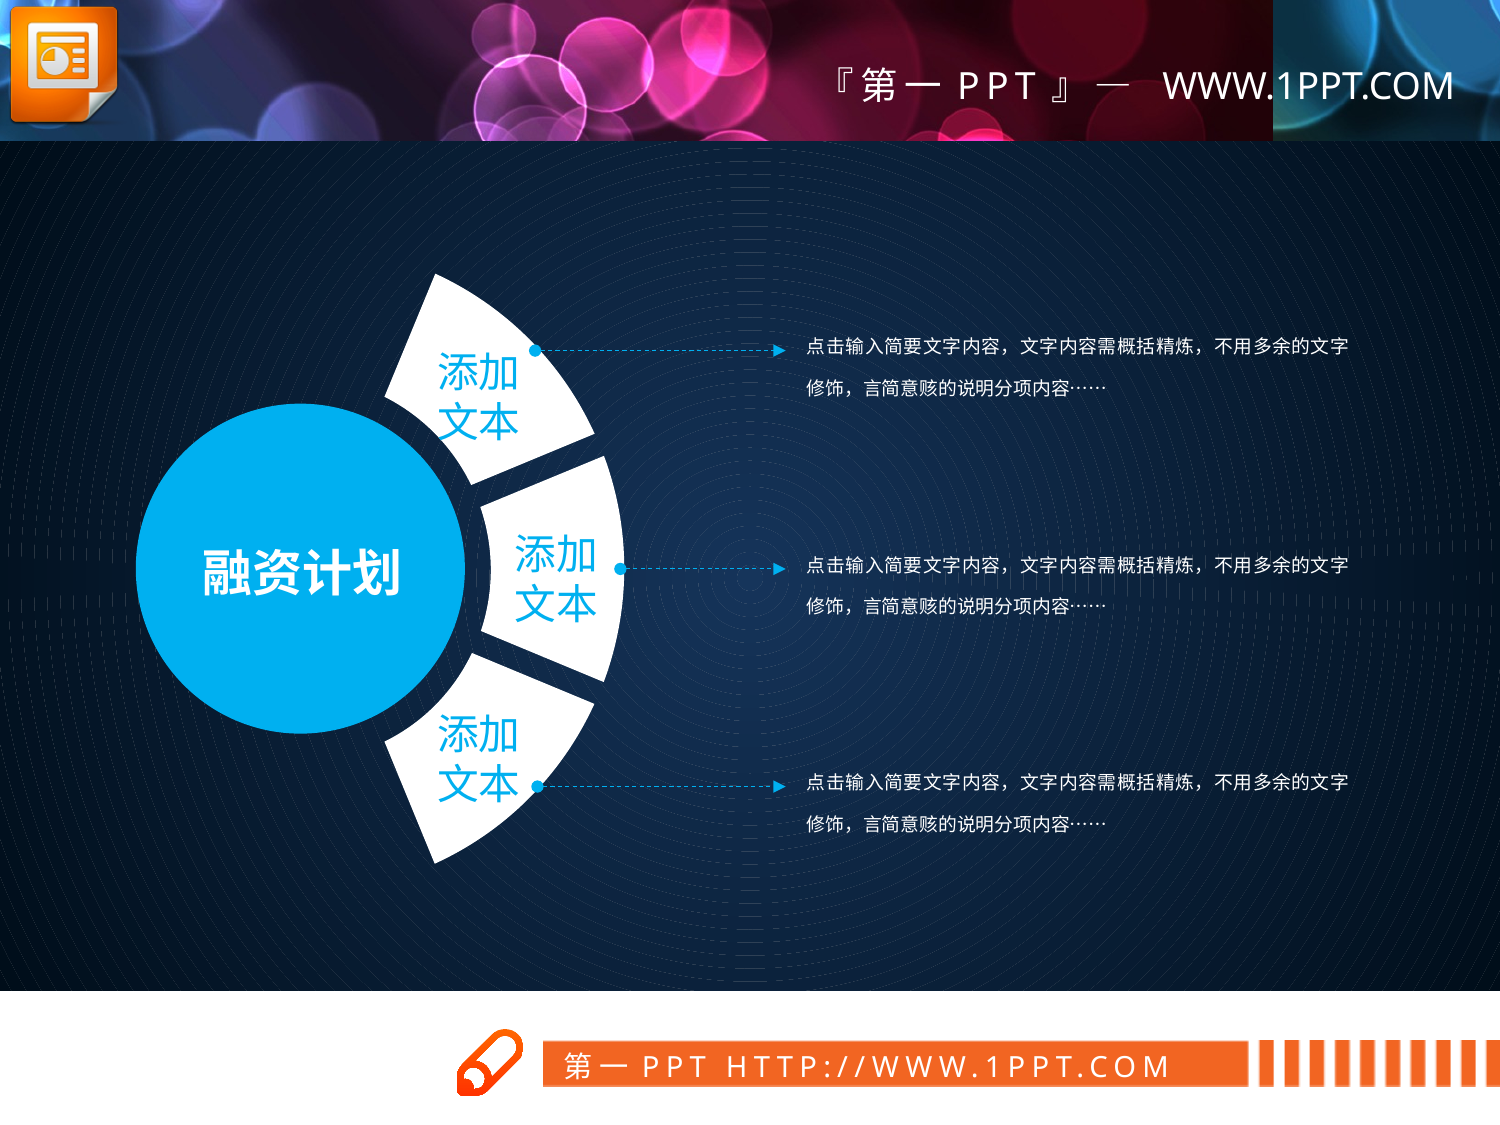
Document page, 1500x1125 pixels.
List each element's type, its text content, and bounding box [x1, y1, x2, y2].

text_box [433, 652, 595, 784]
text_box [384, 713, 519, 864]
text_box 添加文本 [426, 707, 532, 808]
text_box 添加文本 [503, 527, 609, 628]
text_box 点击输入简要文字内容，文字内容需概括精炼，不用多余的文字修饰，言简意赅的说明分项内容…… [806, 534, 1349, 618]
text_box [135, 403, 465, 734]
picture [0, 0, 1500, 141]
text_box [446, 357, 595, 486]
picture [543, 1040, 1500, 1087]
text_box 融资计划 [181, 531, 423, 612]
text_box [480, 455, 625, 683]
text_box [384, 273, 534, 426]
text_box 添加文本 [426, 345, 532, 446]
text_box 点击输入简要文字内容，文字内容需概括精炼，不用多余的文字修饰，言简意赅的说明分项内容…… [806, 316, 1349, 400]
text_box 点击输入简要文字内容，文字内容需概括精炼，不用多余的文字修饰，言简意赅的说明分项内容…… [806, 752, 1349, 836]
